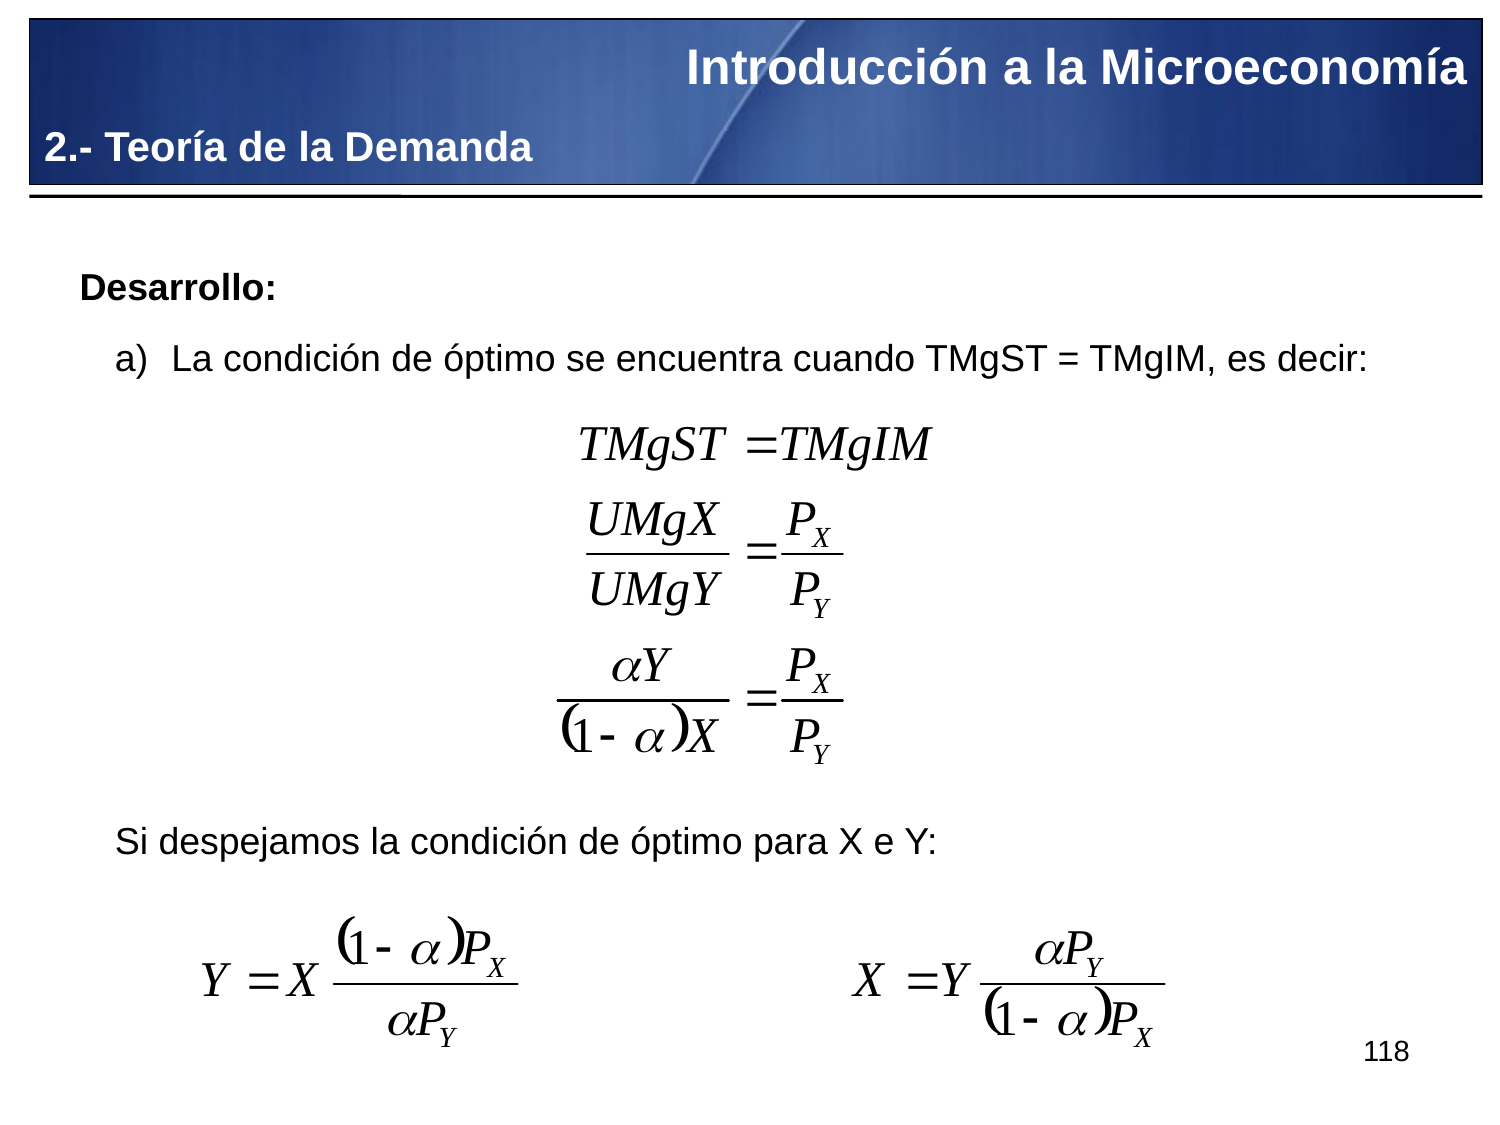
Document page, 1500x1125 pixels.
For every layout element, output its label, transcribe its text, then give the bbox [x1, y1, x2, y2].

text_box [841, 916, 1176, 1059]
slide_number 118 [1074, 1024, 1426, 1103]
text_box Desarrollo: [64, 255, 1152, 316]
text_box [29, 19, 1483, 185]
text_box La condición de óptimo se encuentra cuando TMgST = TMgIM, es decir: [100, 326, 1447, 386]
text_box Si despejamos la condición de óptimo para X e Y: [100, 809, 1447, 869]
text_box Introducción a la Microeconomía [608, 26, 1483, 102]
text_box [548, 416, 946, 776]
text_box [194, 916, 529, 1059]
text_box 2.- Teoría de la Demanda [29, 112, 585, 178]
